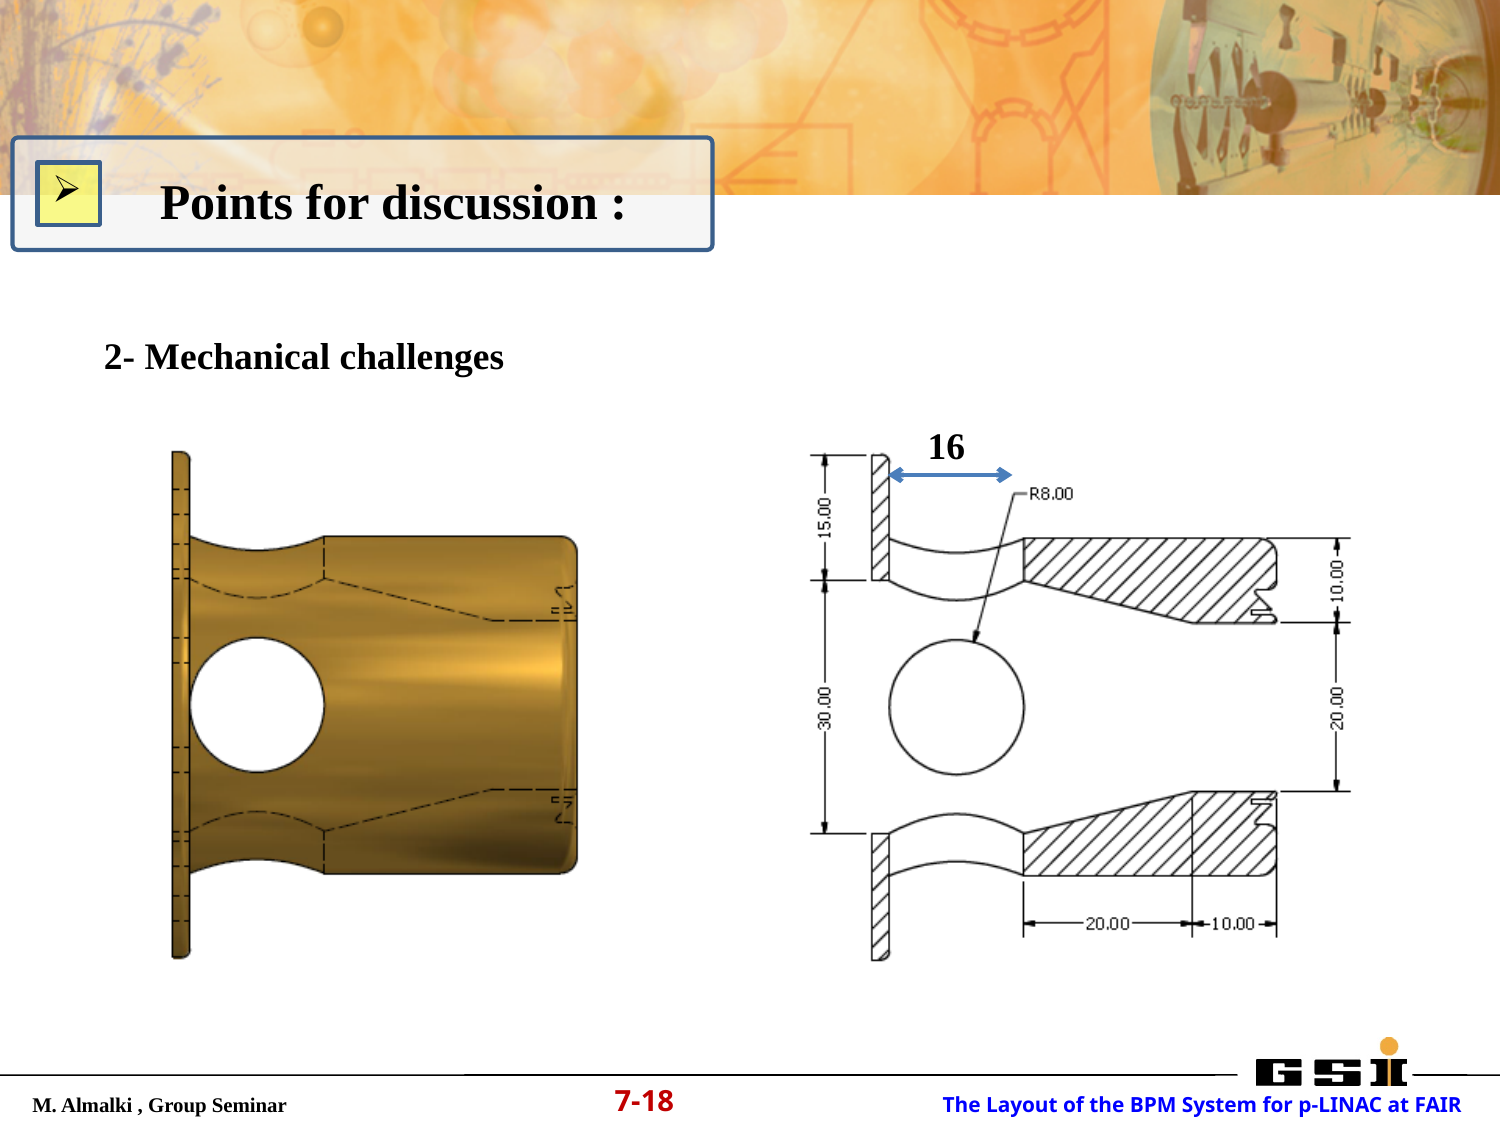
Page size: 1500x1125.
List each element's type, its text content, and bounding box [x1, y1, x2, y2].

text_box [0, 0, 1500, 1086]
picture [124, 424, 638, 1001]
text_box M. Almalki , Group Seminar The Layout of the BPM System for p-LINAC at FAIR [17, 1093, 599, 1125]
picture [762, 437, 1388, 963]
text_box M. Almalki , Group Seminar The Layout of the BPM System for p-LINAC at FAIR [689, 1093, 1477, 1125]
text_box 7-18 [599, 1093, 689, 1125]
